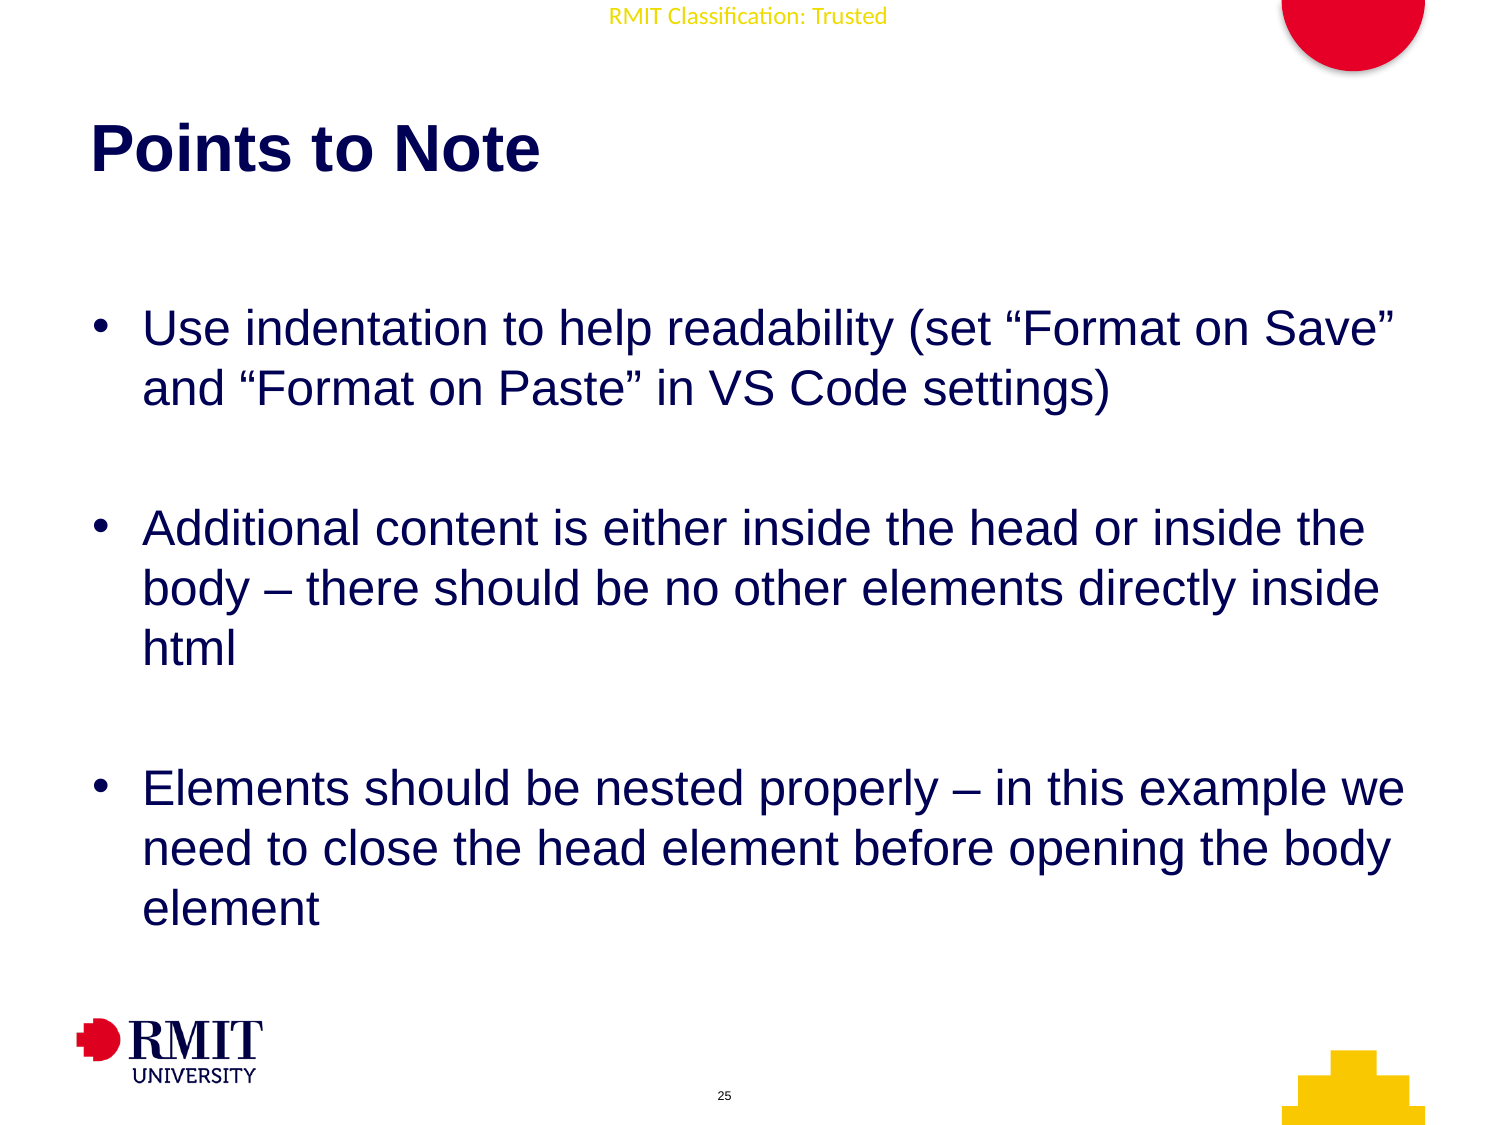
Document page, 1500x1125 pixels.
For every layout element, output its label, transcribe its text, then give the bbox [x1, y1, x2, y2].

title Points to Note [75, 23, 1237, 267]
picture [57, 1001, 281, 1102]
list Use indentation to help readability (set “Format on Save” and “Format on Paste” in VS Code settings) Additional content is either inside the head or inside the body – there should be no other elements directly inside html Elements should be nested properly – in this example we need to close the head element before opening the body element [75, 288, 1425, 952]
